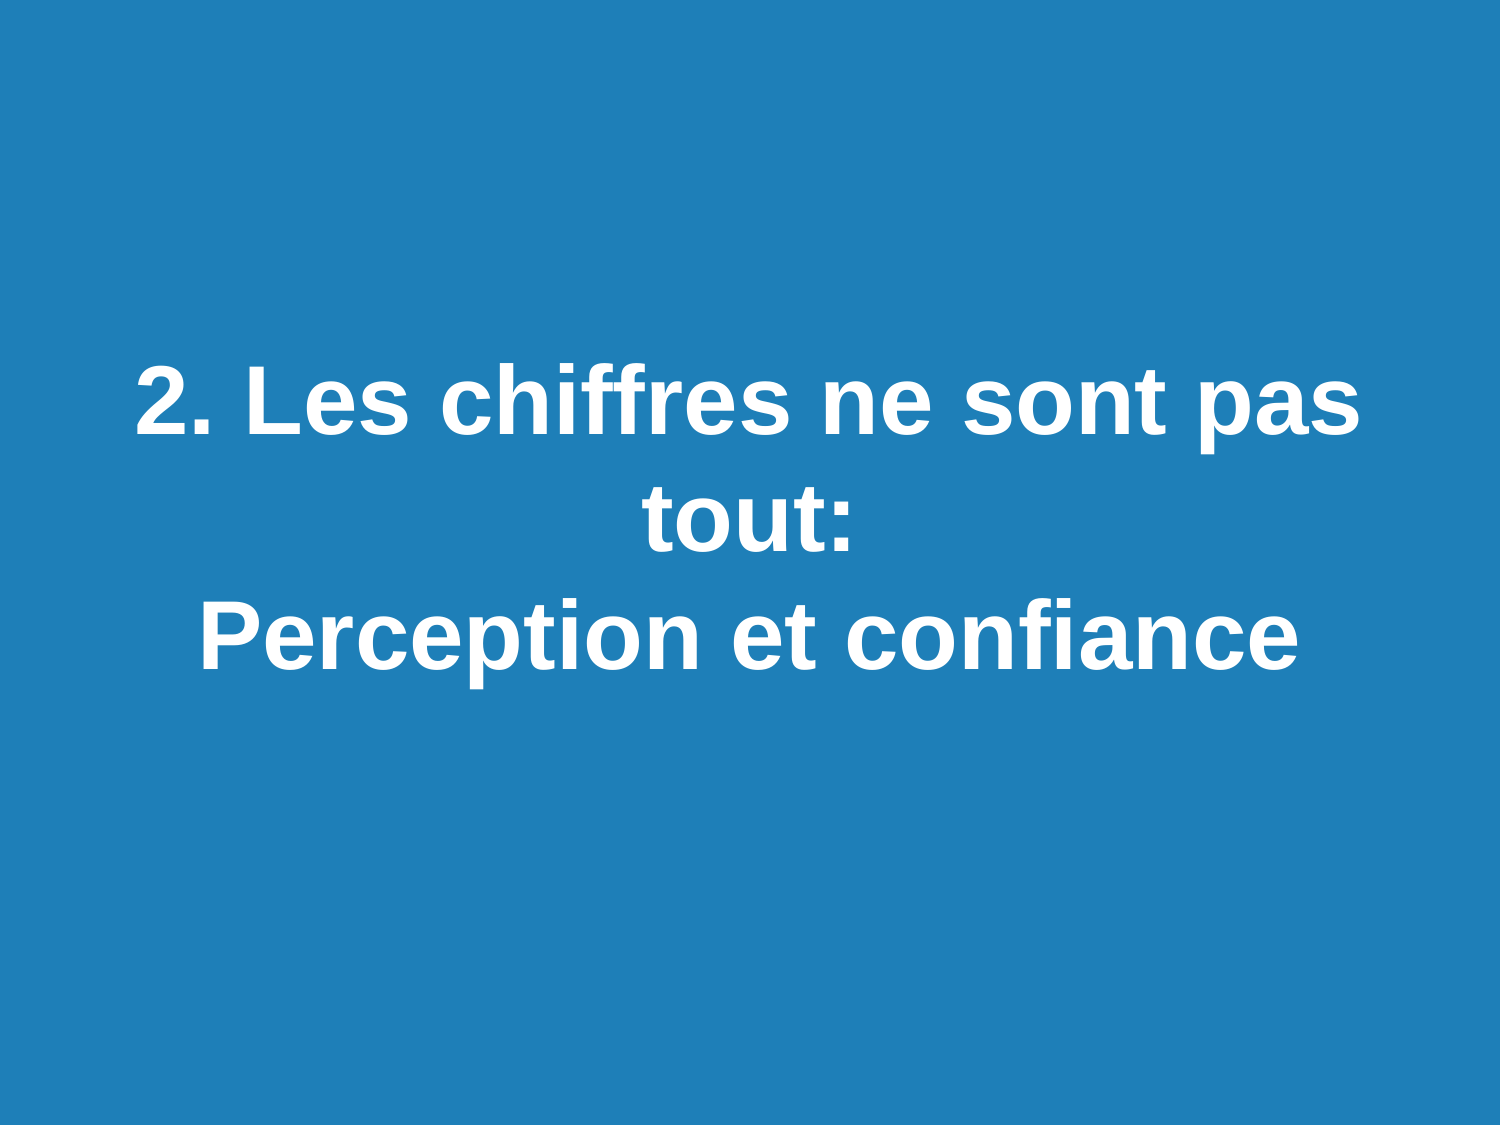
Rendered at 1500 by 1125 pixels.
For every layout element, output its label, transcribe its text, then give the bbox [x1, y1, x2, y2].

text_box 2. Les chiffres ne sont pas tout: Perception et confiance [0, 328, 1500, 533]
